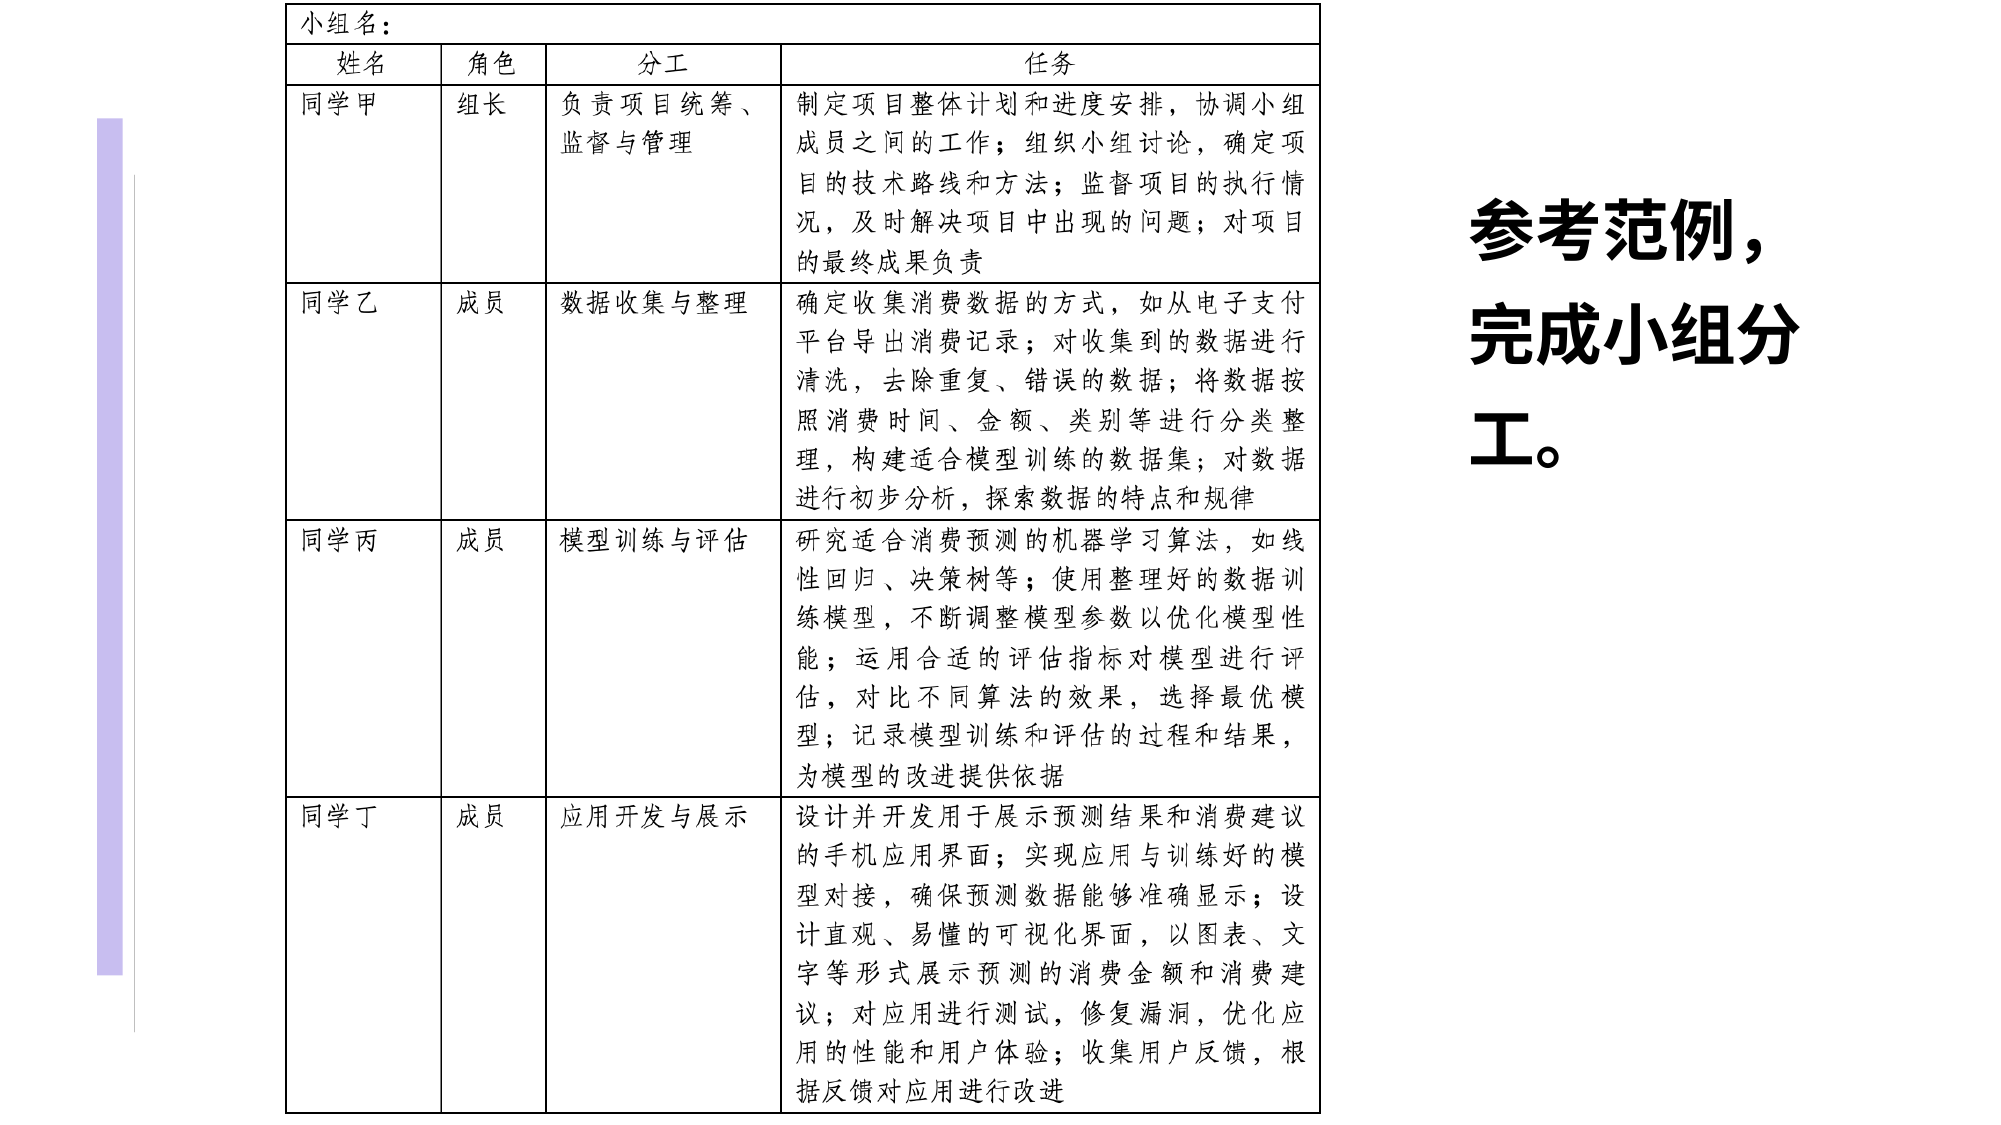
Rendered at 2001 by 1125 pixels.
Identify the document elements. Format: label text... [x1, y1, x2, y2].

text_box [96, 117, 124, 603]
text_box 参考范例，完成小组分工。 [1454, 157, 1853, 830]
text_box [96, 604, 124, 976]
picture [280, 0, 1325, 1125]
